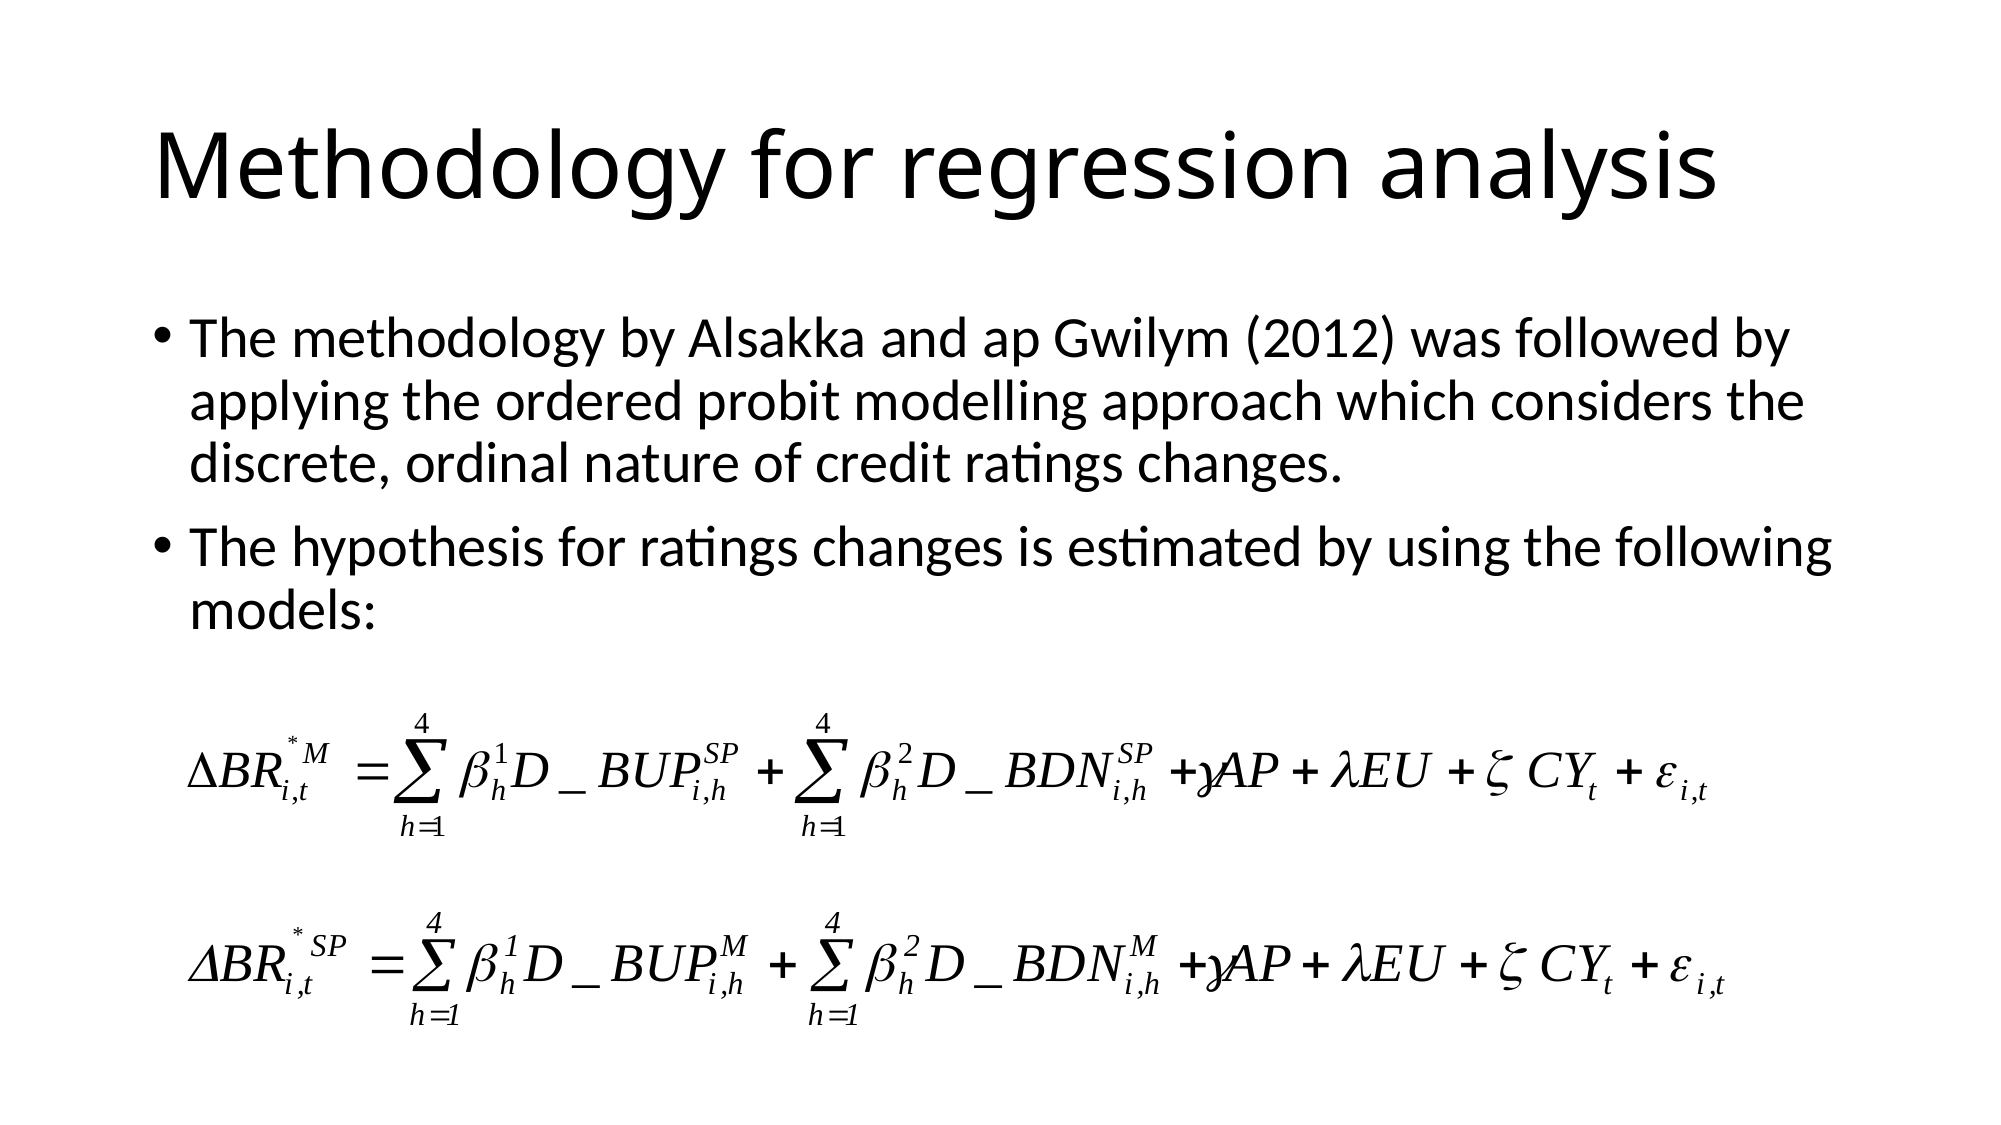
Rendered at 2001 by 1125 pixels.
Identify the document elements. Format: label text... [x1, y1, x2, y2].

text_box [178, 699, 1723, 848]
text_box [178, 899, 1741, 1036]
list The methodology by Alsakka and ap Gwilym (2012) was followed by applying the ordered probit modelling approach which considers the discrete, ordinal nature of credit ratings changes. The hypothesis for ratings changes is estimated by using the following models: [137, 299, 1863, 1014]
title Methodology for regression analysis [137, 59, 1863, 278]
